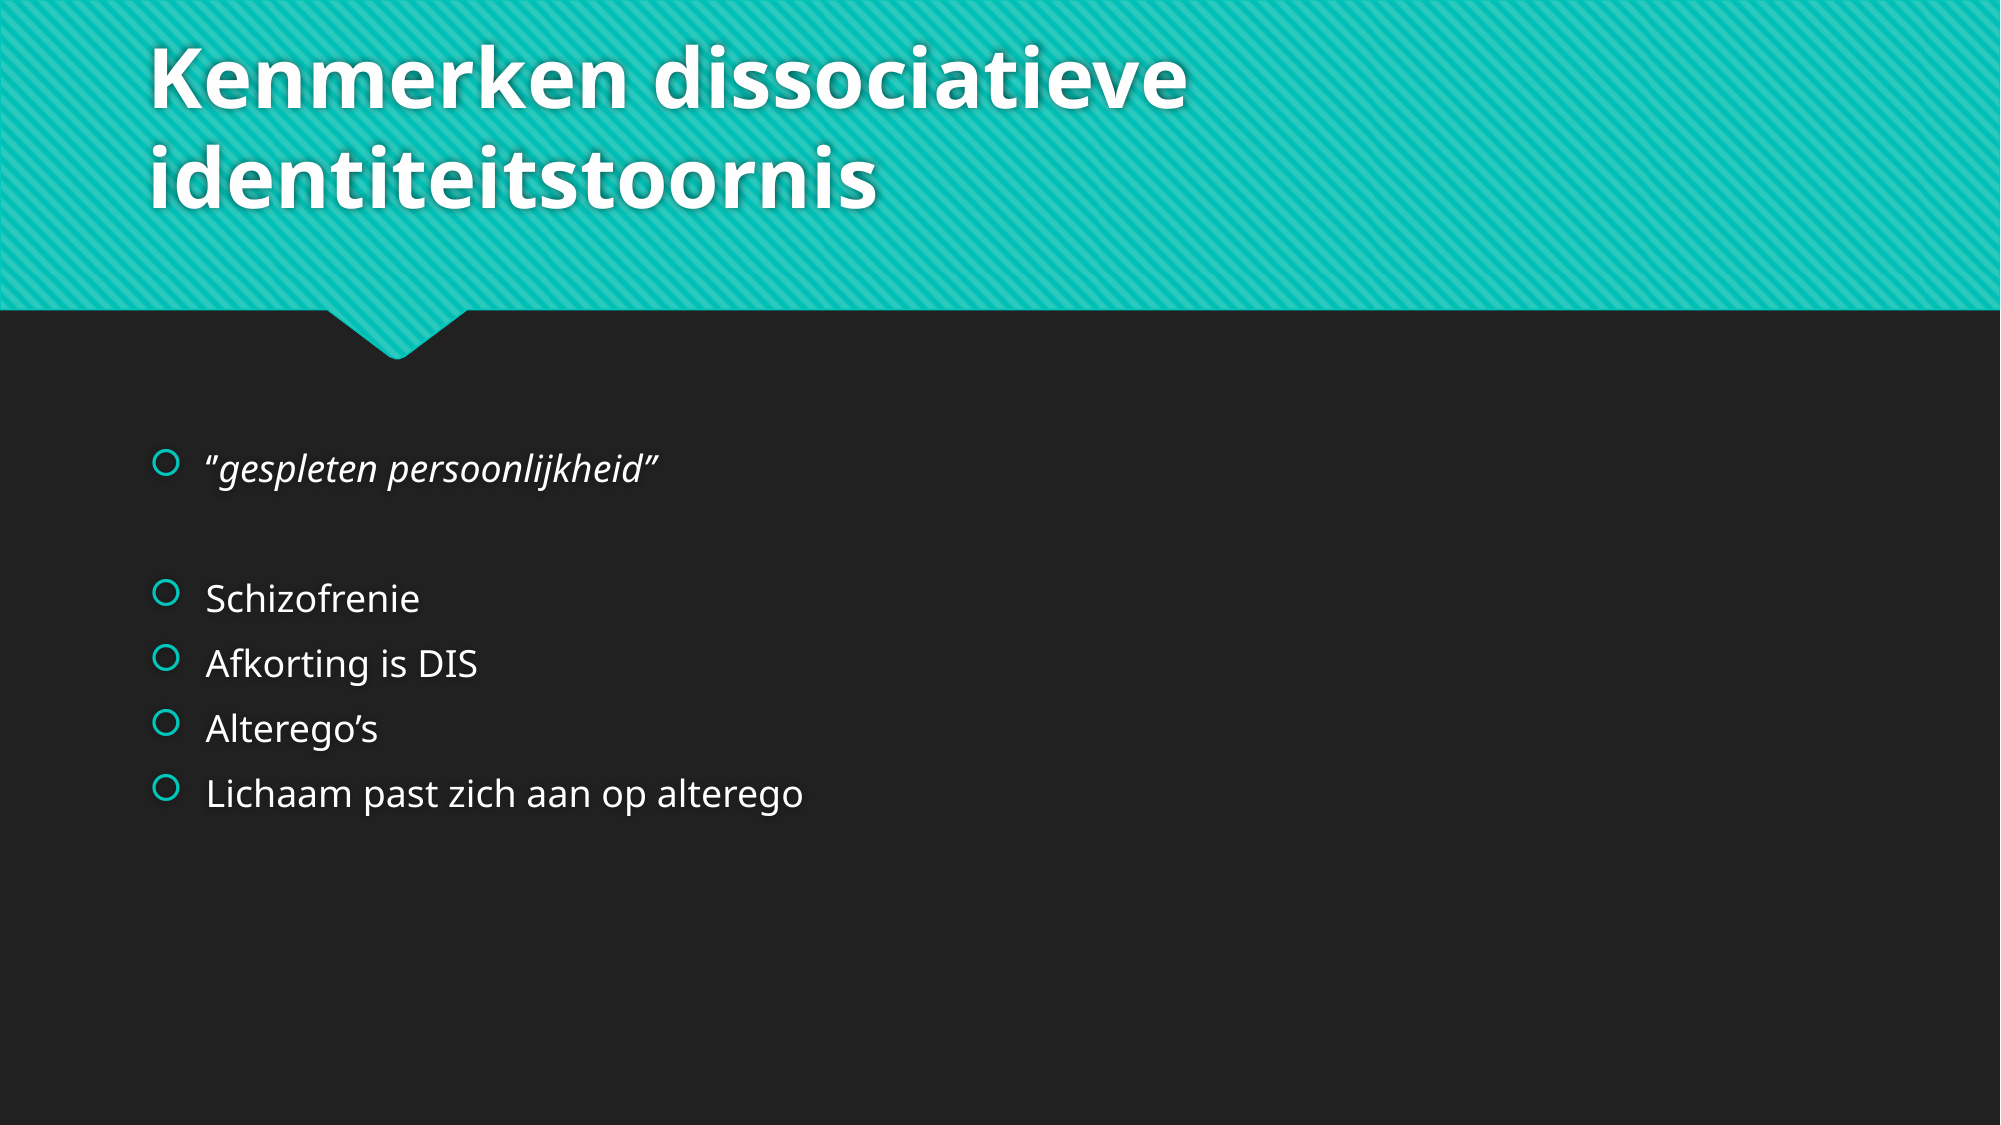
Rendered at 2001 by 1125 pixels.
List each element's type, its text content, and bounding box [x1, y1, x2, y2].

title Kenmerken dissociatieve identiteitstoornis [132, 73, 1868, 233]
list ‘’gespleten persoonlijkheid’’ Schizofrenie Afkorting is DIS Alterego’s Lichaam past zich aan op alterego [134, 364, 1866, 962]
